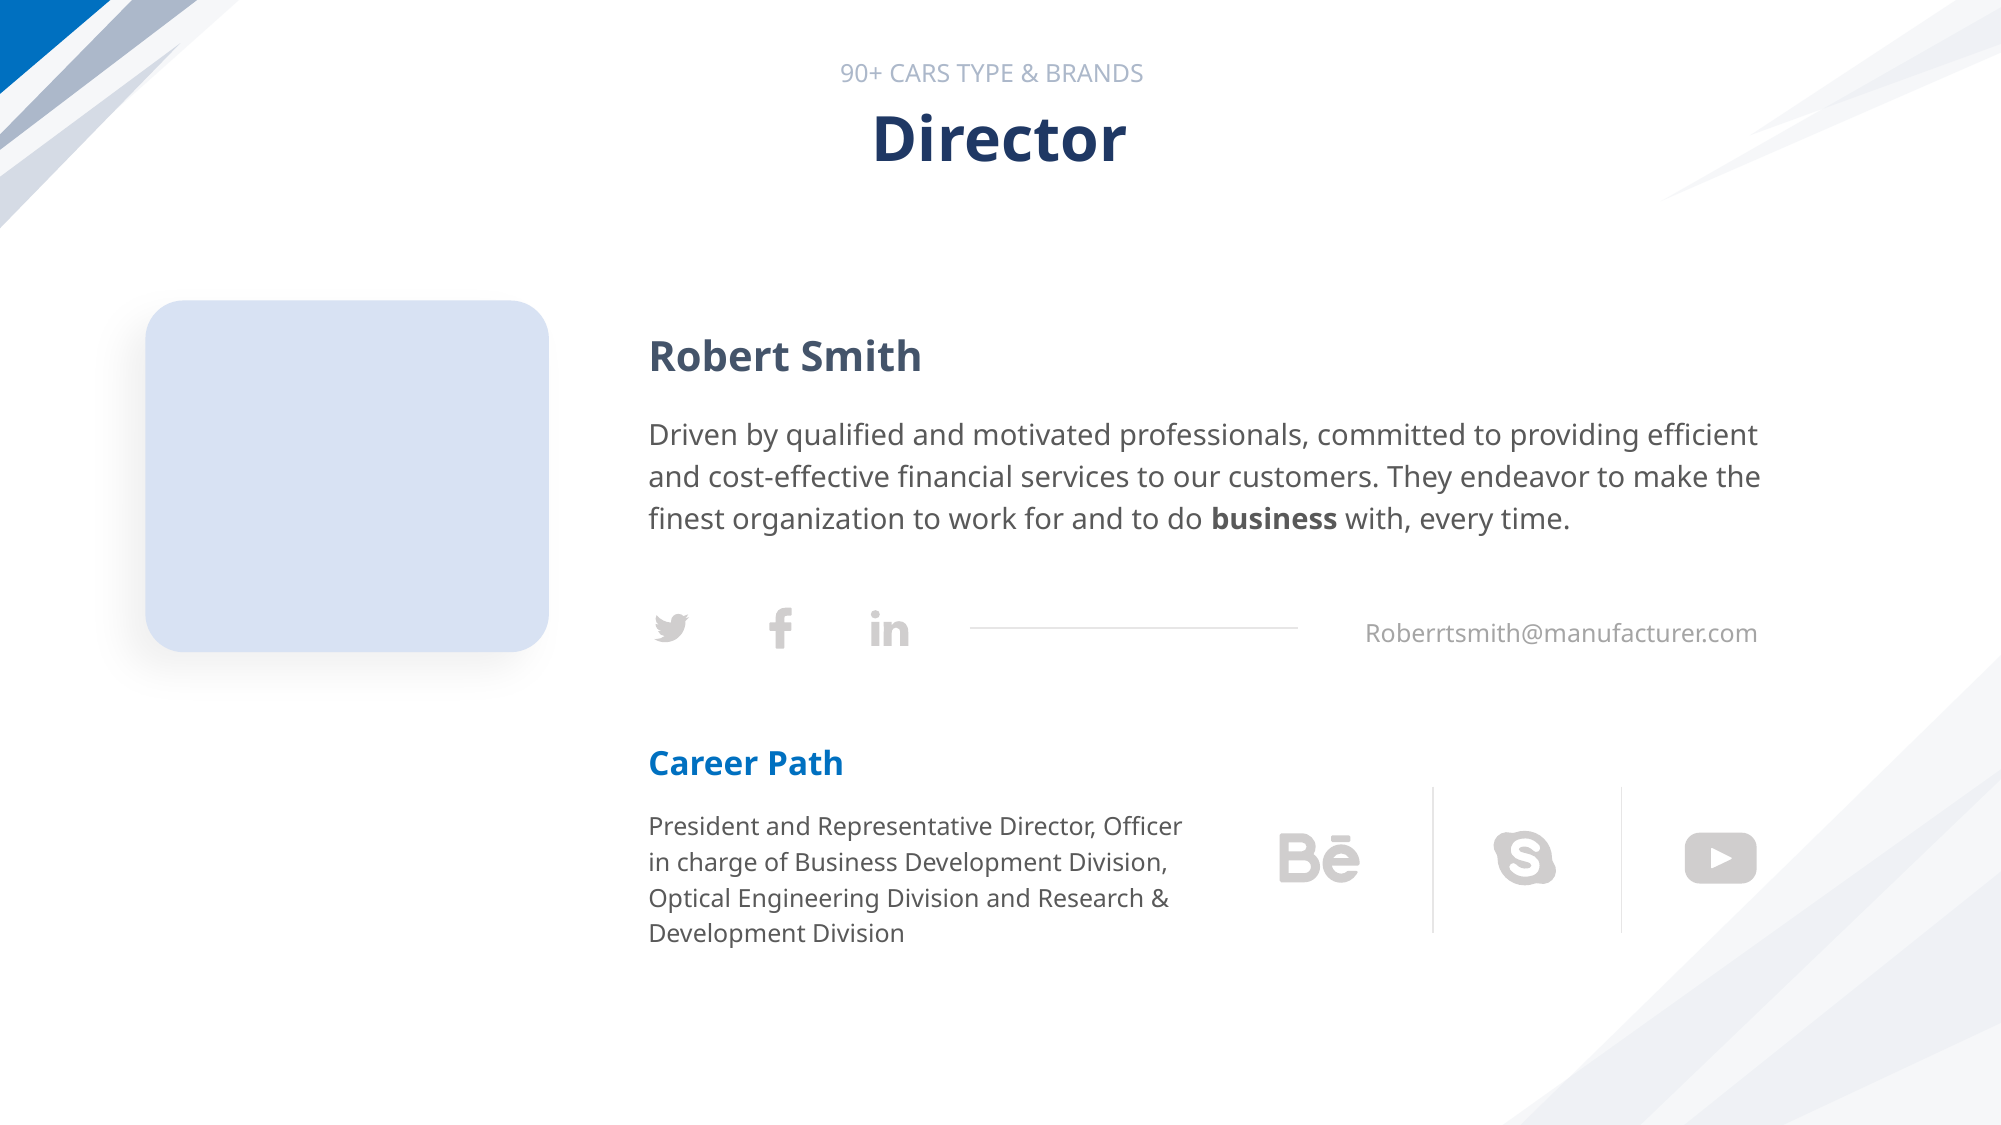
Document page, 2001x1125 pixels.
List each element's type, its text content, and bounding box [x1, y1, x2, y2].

text_box [1684, 832, 1757, 884]
text_box Driven by qualified and motivated professionals, committed to providing efficient and cost-effective financial services to our customers. They endeavor to make the finest organization to work for and to do business with, every time. [633, 401, 1827, 545]
text_box Career Path [633, 726, 1305, 791]
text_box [1279, 833, 1361, 883]
text_box President and Representative Director, Officer in charge of Business Development Division, Optical Engineering Division and Research & Development Division [633, 796, 1201, 958]
text_box [883, 621, 909, 646]
text_box [870, 610, 880, 619]
text_box [654, 613, 690, 643]
text_box Robert Smith [633, 322, 956, 388]
text_box [871, 621, 880, 646]
text_box 90+ CARS TYPE & BRANDS [825, 50, 1175, 96]
text_box [1493, 830, 1556, 886]
text_box [769, 607, 792, 649]
title Director [137, 73, 1863, 210]
text_box Roberrtsmith@manufacturer.com [1296, 603, 1774, 653]
text_box [145, 300, 549, 653]
